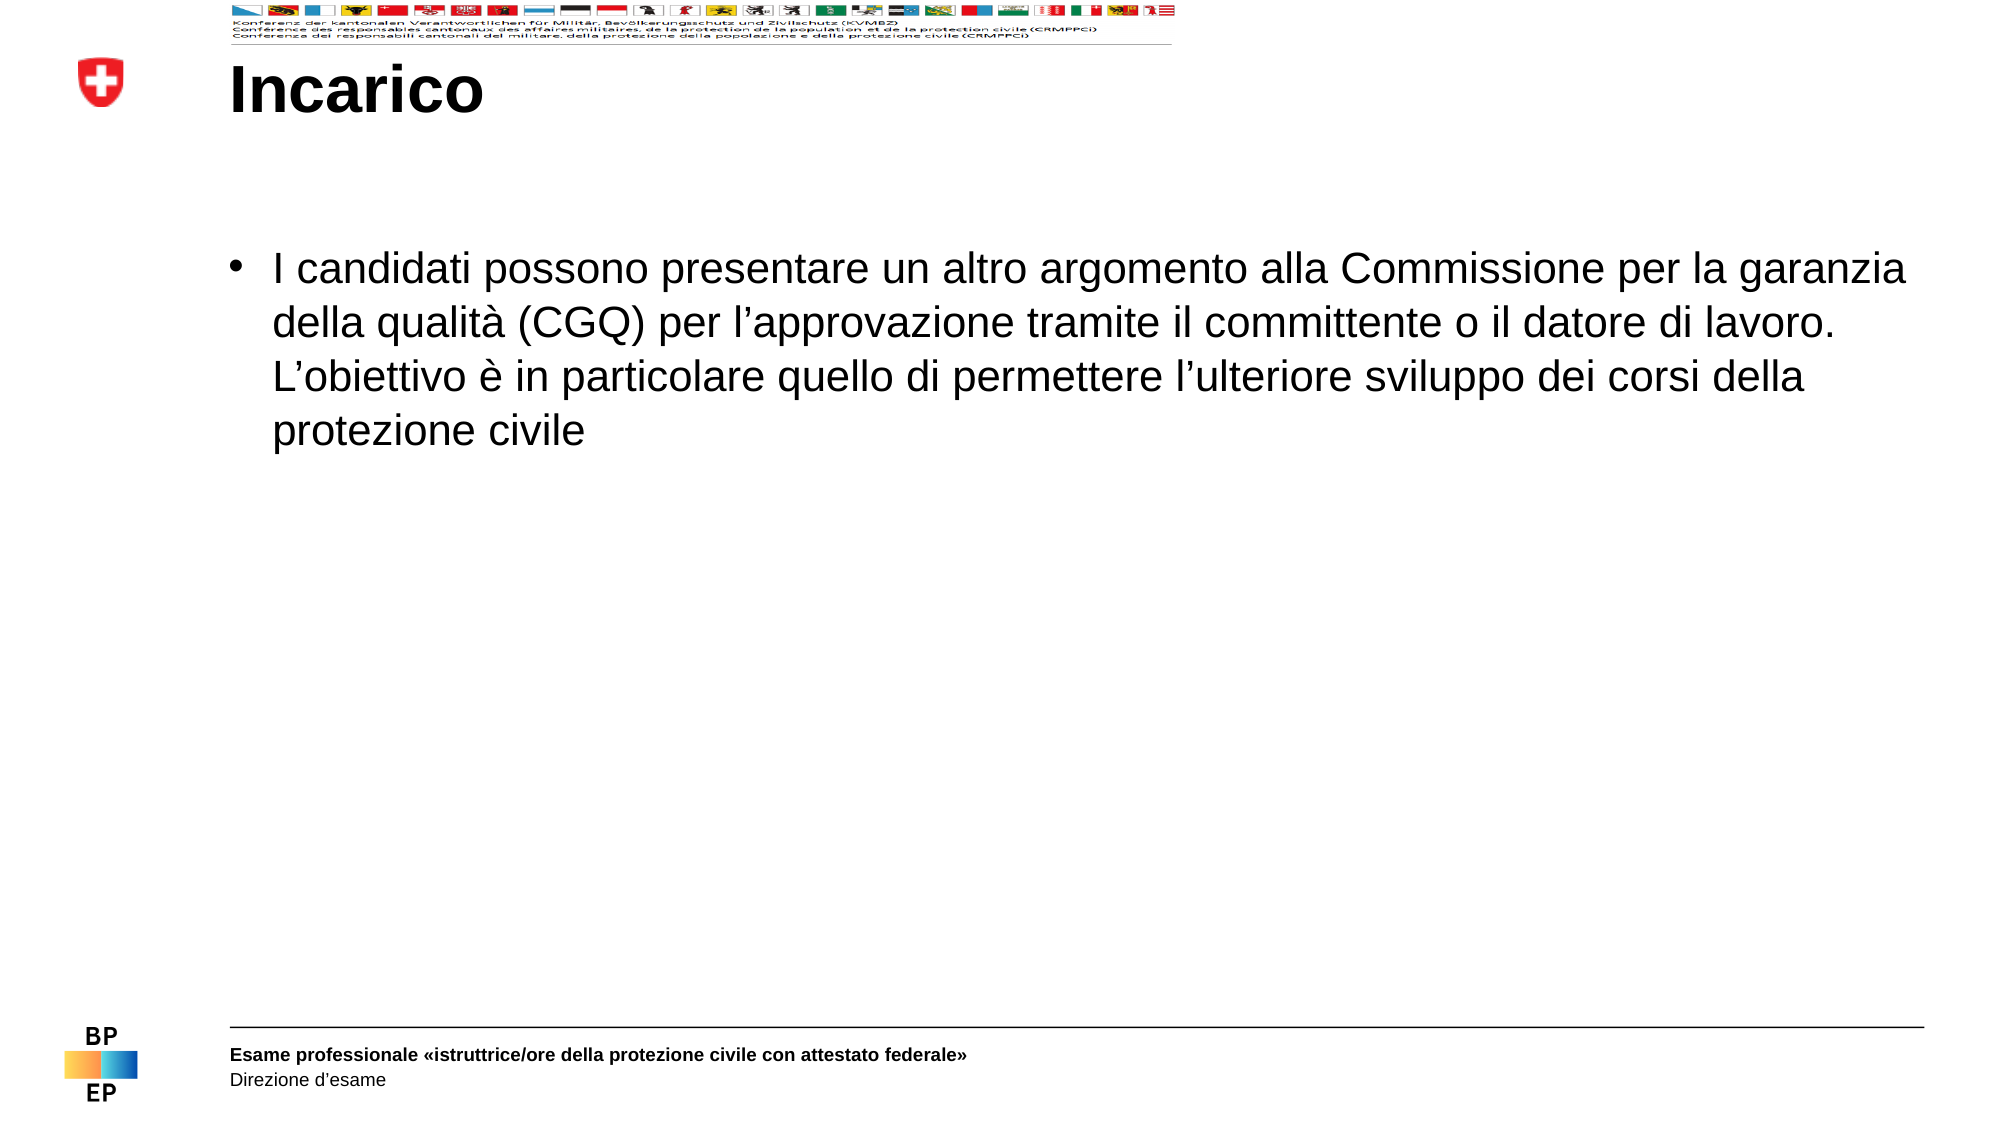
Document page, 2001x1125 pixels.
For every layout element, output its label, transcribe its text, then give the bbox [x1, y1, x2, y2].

picture [61, 1021, 140, 1106]
title Incarico [229, 50, 1922, 199]
footer Esame professionale «istruttrice/ore della protezione civile con attestato federale» Direzione d’esame [229, 1040, 1177, 1088]
picture [229, 4, 1175, 46]
list I candidati possono presentare un altro argomento alla Commissione per la garanzia della qualità (CGQ) per l’approvazione tramite il committente o il datore di lavoro. L’obiettivo è in particolare quello di permettere l’ulteriore sviluppo dei corsi della protezione civile [228, 237, 1922, 981]
